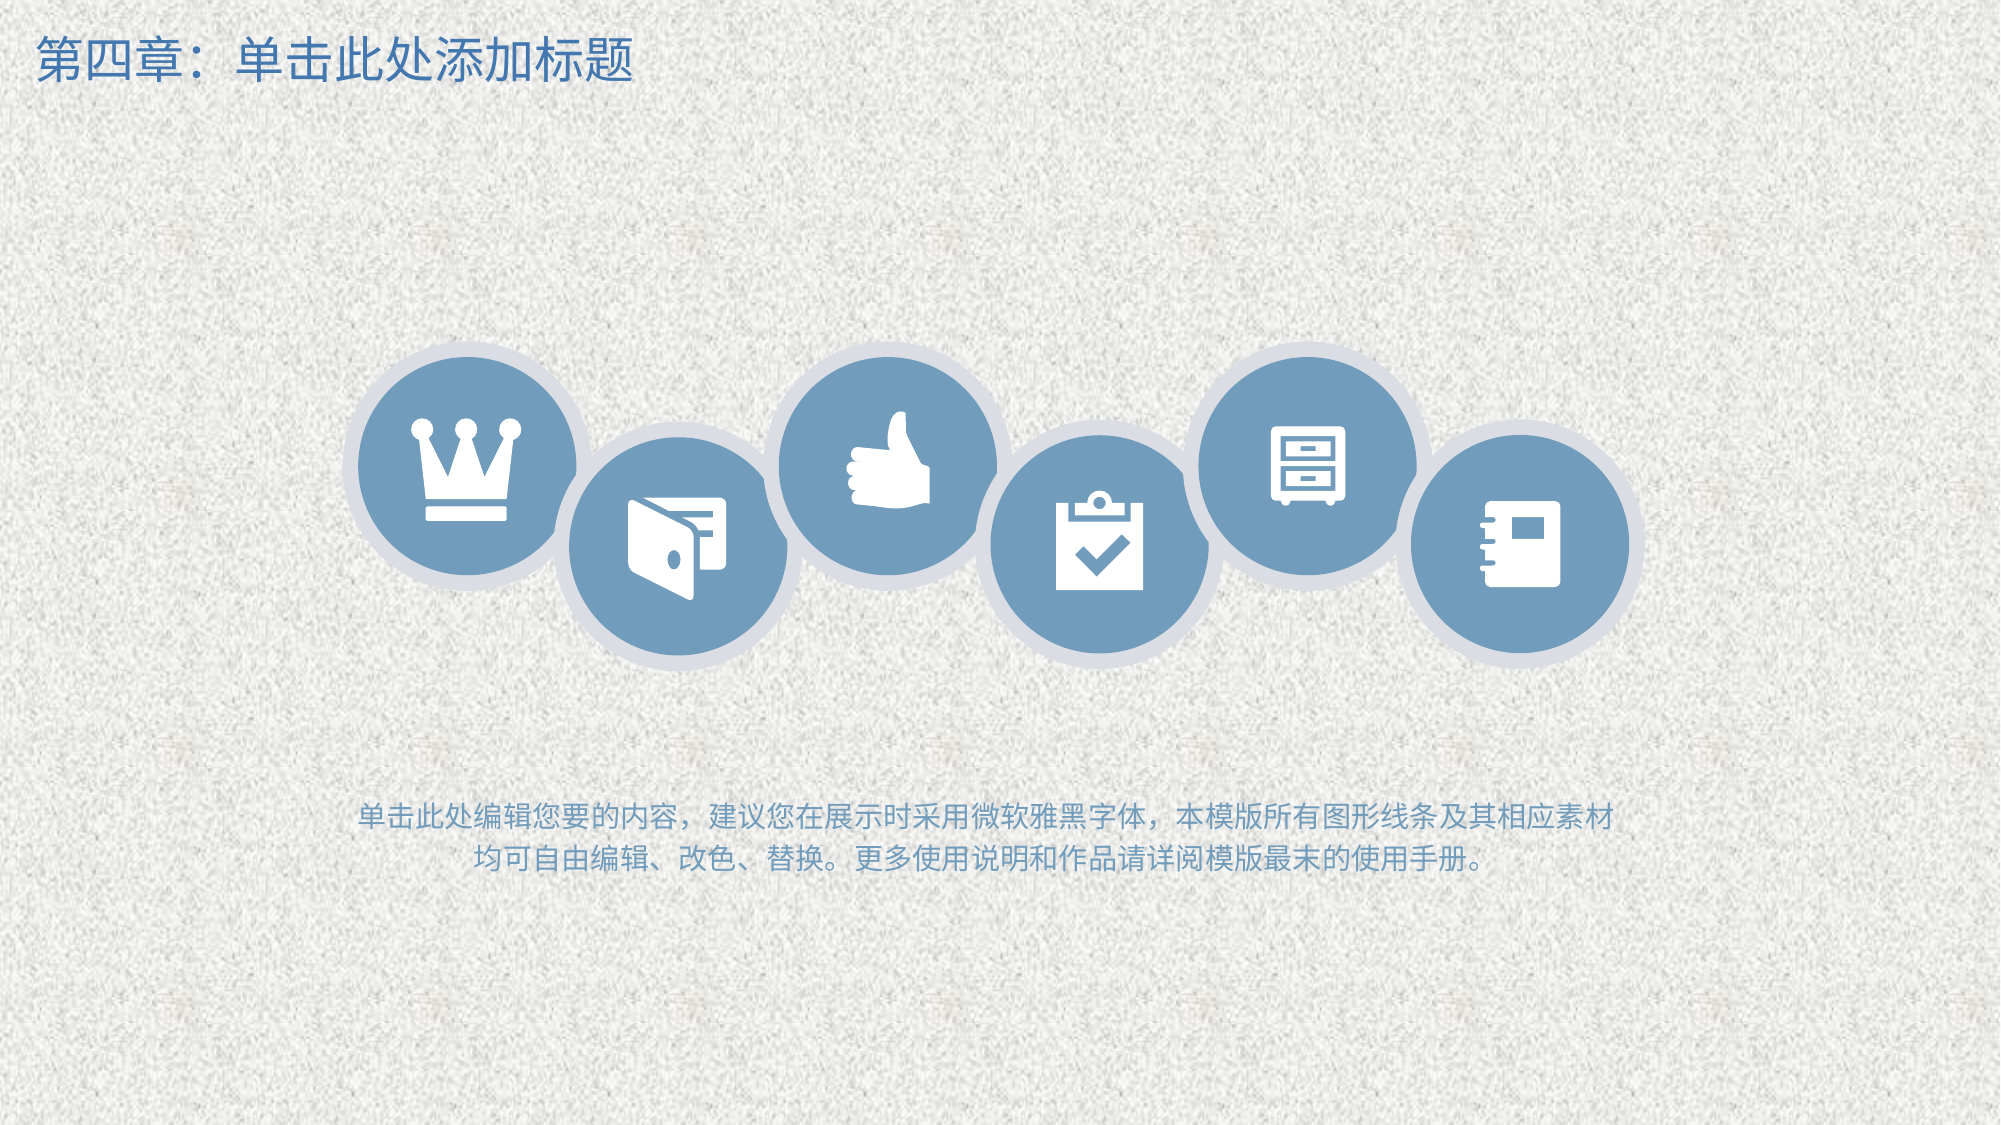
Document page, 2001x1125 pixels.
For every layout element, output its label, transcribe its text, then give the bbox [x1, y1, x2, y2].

text_box [1285, 471, 1331, 487]
text_box [411, 418, 522, 500]
text_box [846, 411, 930, 509]
text_box 单击此处编辑您要的内容，建议您在展示时采用微软雅黑字体，本模版所有图形线条及其相应素材均可自由编辑、改色、替换。更多使用说明和作品请详阅模版最末的使用手册。 [342, 791, 1630, 876]
text_box [628, 499, 694, 601]
text_box [1395, 419, 1645, 669]
text_box [342, 341, 592, 591]
text_box [553, 421, 803, 672]
text_box [974, 419, 1224, 670]
picture [0, 0, 2001, 1125]
text_box [1056, 502, 1144, 591]
text_box [1198, 357, 1417, 576]
text_box [569, 437, 788, 656]
text_box [1182, 341, 1432, 591]
text_box [778, 357, 997, 576]
text_box [1270, 426, 1346, 506]
text_box [1479, 501, 1561, 588]
text_box 第四章：单击此处添加标题 [19, 20, 665, 96]
text_box [763, 341, 1012, 591]
text_box [358, 357, 577, 576]
text_box [990, 435, 1209, 654]
text_box [642, 497, 727, 570]
text_box [1411, 434, 1630, 654]
text_box [425, 506, 507, 521]
text_box [1285, 441, 1331, 457]
text_box [1074, 490, 1125, 516]
